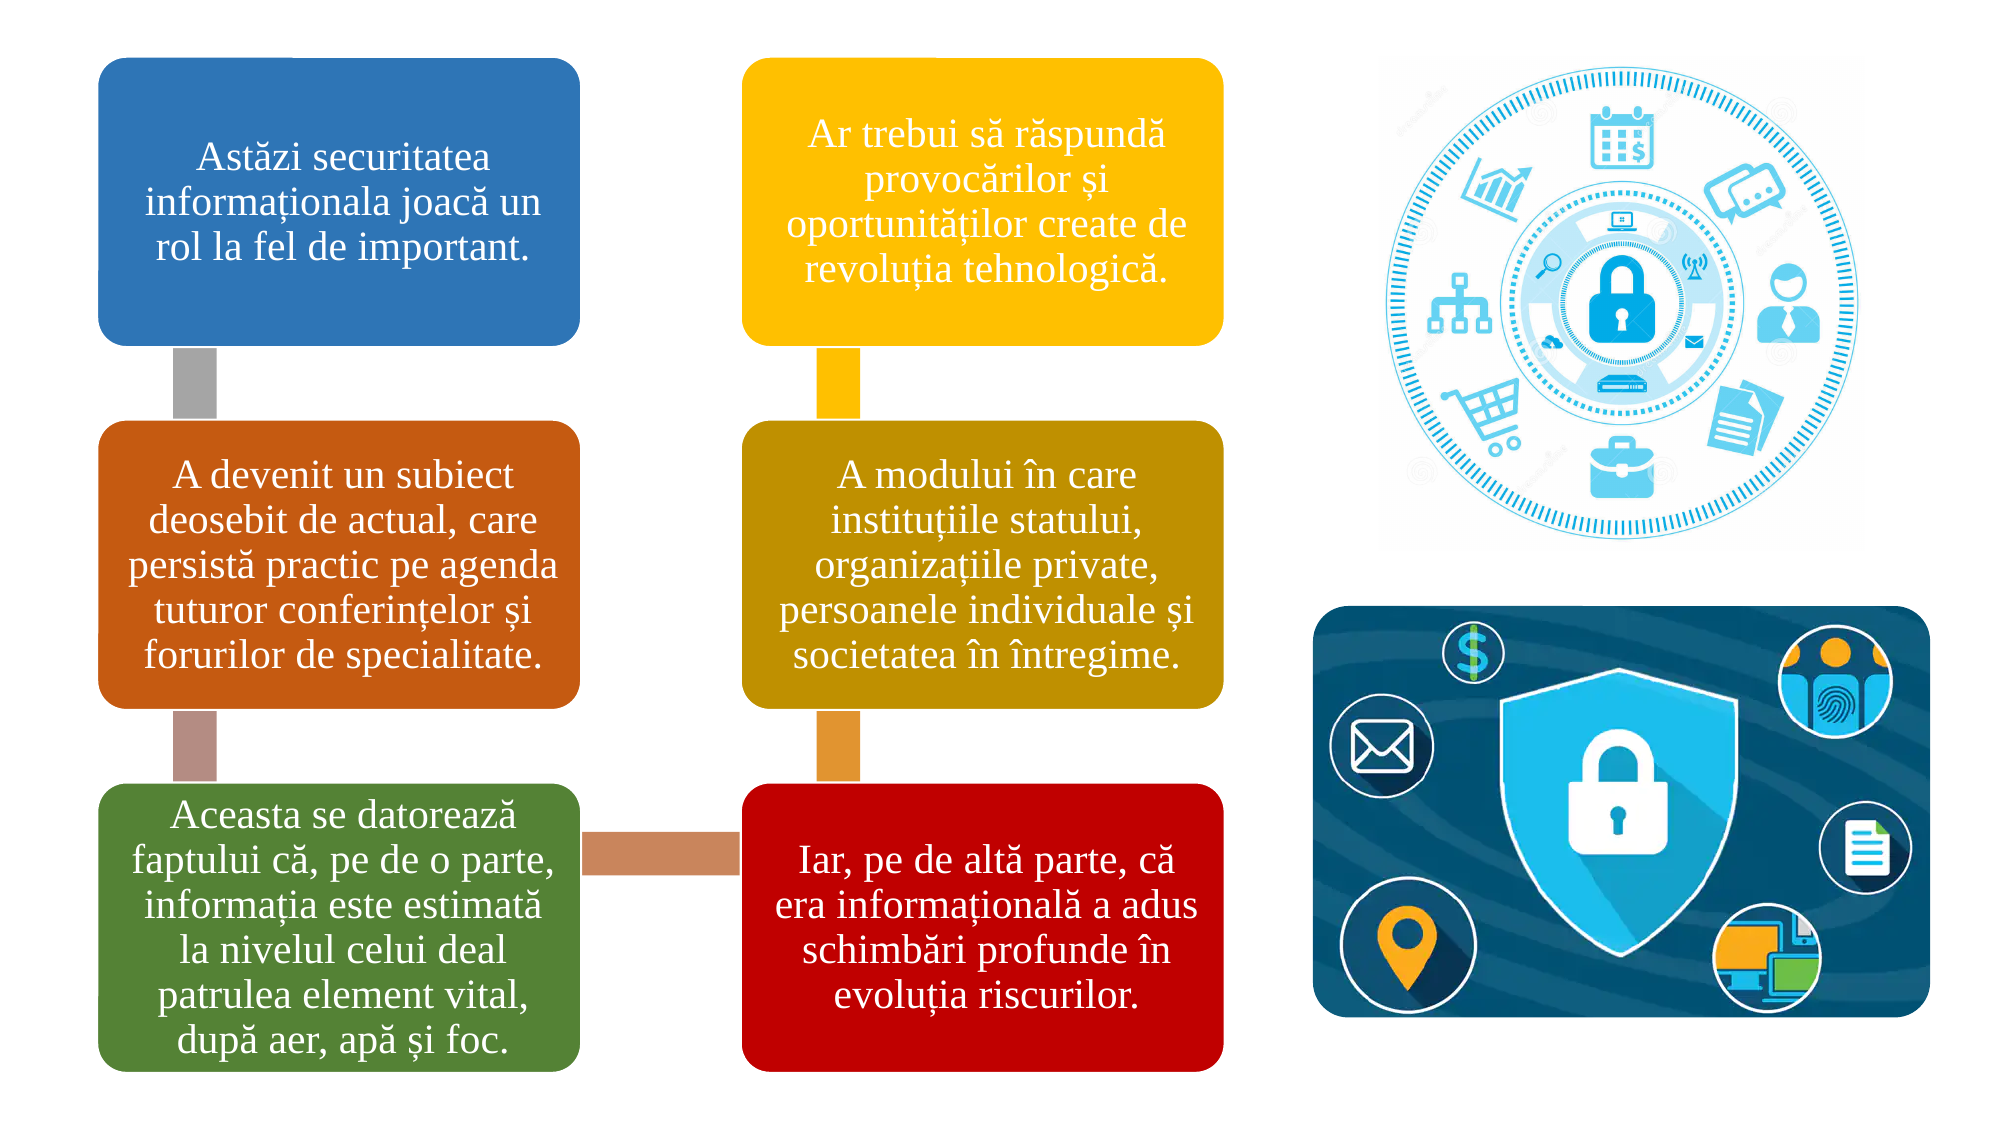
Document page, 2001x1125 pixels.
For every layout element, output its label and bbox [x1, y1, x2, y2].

text_box [0, 56, 1482, 1074]
picture [1482, 56, 1865, 551]
picture [1312, 605, 1931, 1018]
